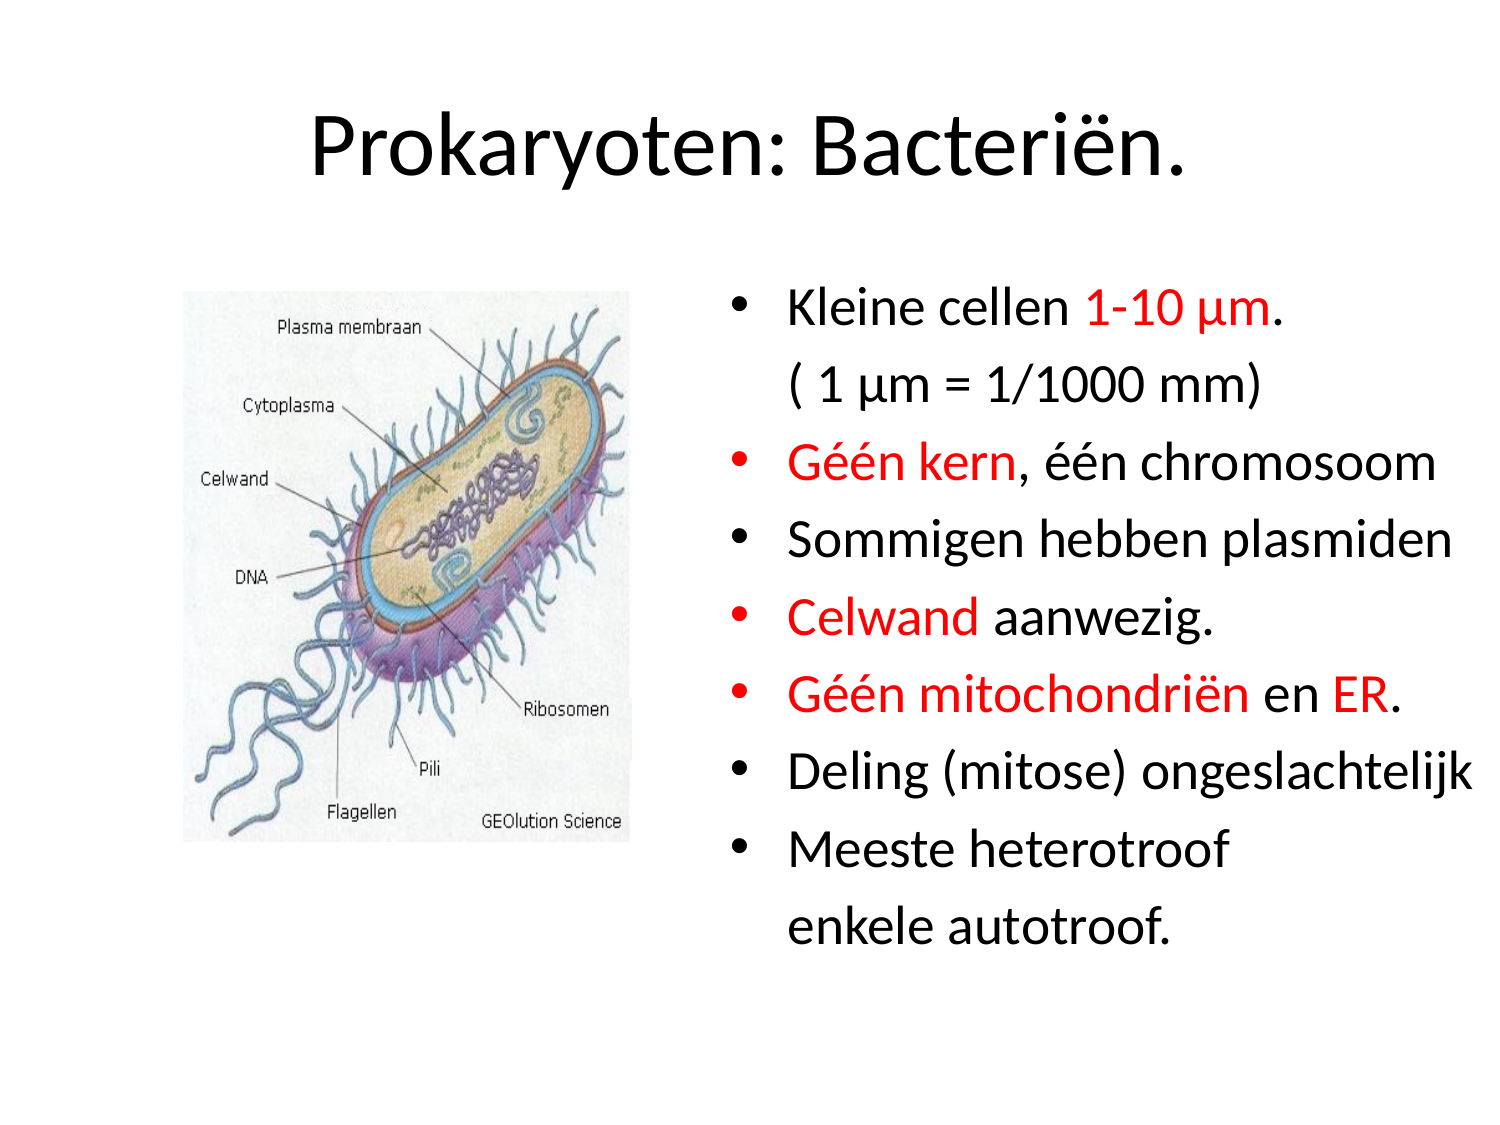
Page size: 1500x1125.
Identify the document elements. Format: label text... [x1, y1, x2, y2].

list Kleine cellen 1-10 µm. ( 1 µm = 1/1000 mm) Géén kern, één chromosoom Sommigen hebben plasmiden Celwand aanwezig. Géén mitochondriën en ER. Deling (mitose) ongeslachtelijk Meeste heterotroof enkele autotroof. [714, 262, 1500, 1005]
title Prokaryoten: Bacteriën. [75, 45, 1425, 233]
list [182, 291, 632, 843]
